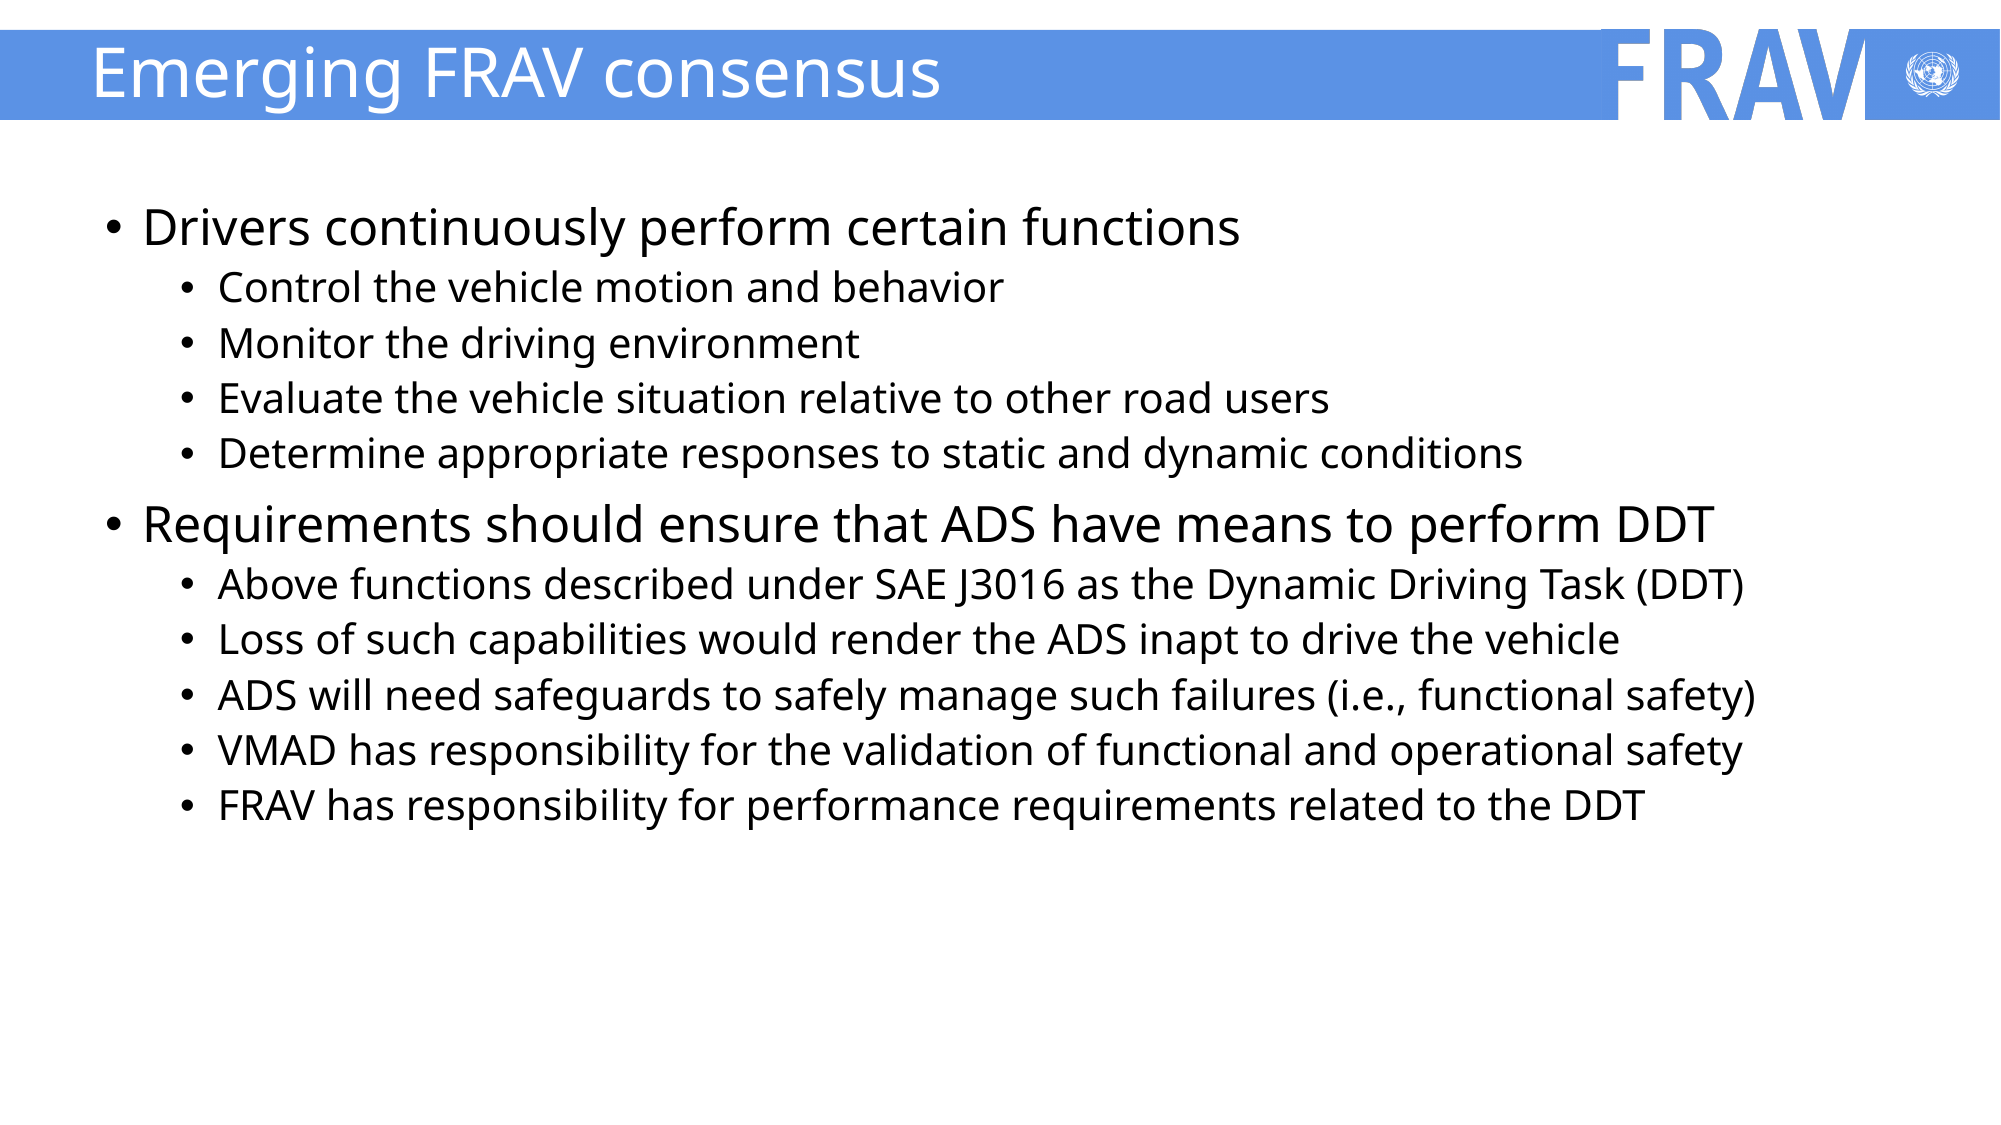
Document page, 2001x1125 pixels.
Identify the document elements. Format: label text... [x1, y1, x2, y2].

title Emerging FRAV consensus [75, 29, 1425, 120]
list Drivers continuously perform certain functions Control the vehicle motion and behavior Monitor the driving environment Evaluate the vehicle situation relative to other road users Determine appropriate responses to static and dynamic conditions Requirements should ensure that ADS have means to perform DDT Above functions described under SAE J3016 as the Dynamic Driving Task (DDT) Loss of such capabilities would render the ADS inapt to drive the vehicle ADS will need safeguards to safely manage such failures (i.e., functional safety) VMAD has responsibility for the validation of functional and operational safety FRAV has responsibility for performance requirements related to the DDT [90, 195, 1815, 1005]
picture [1601, 29, 2000, 120]
